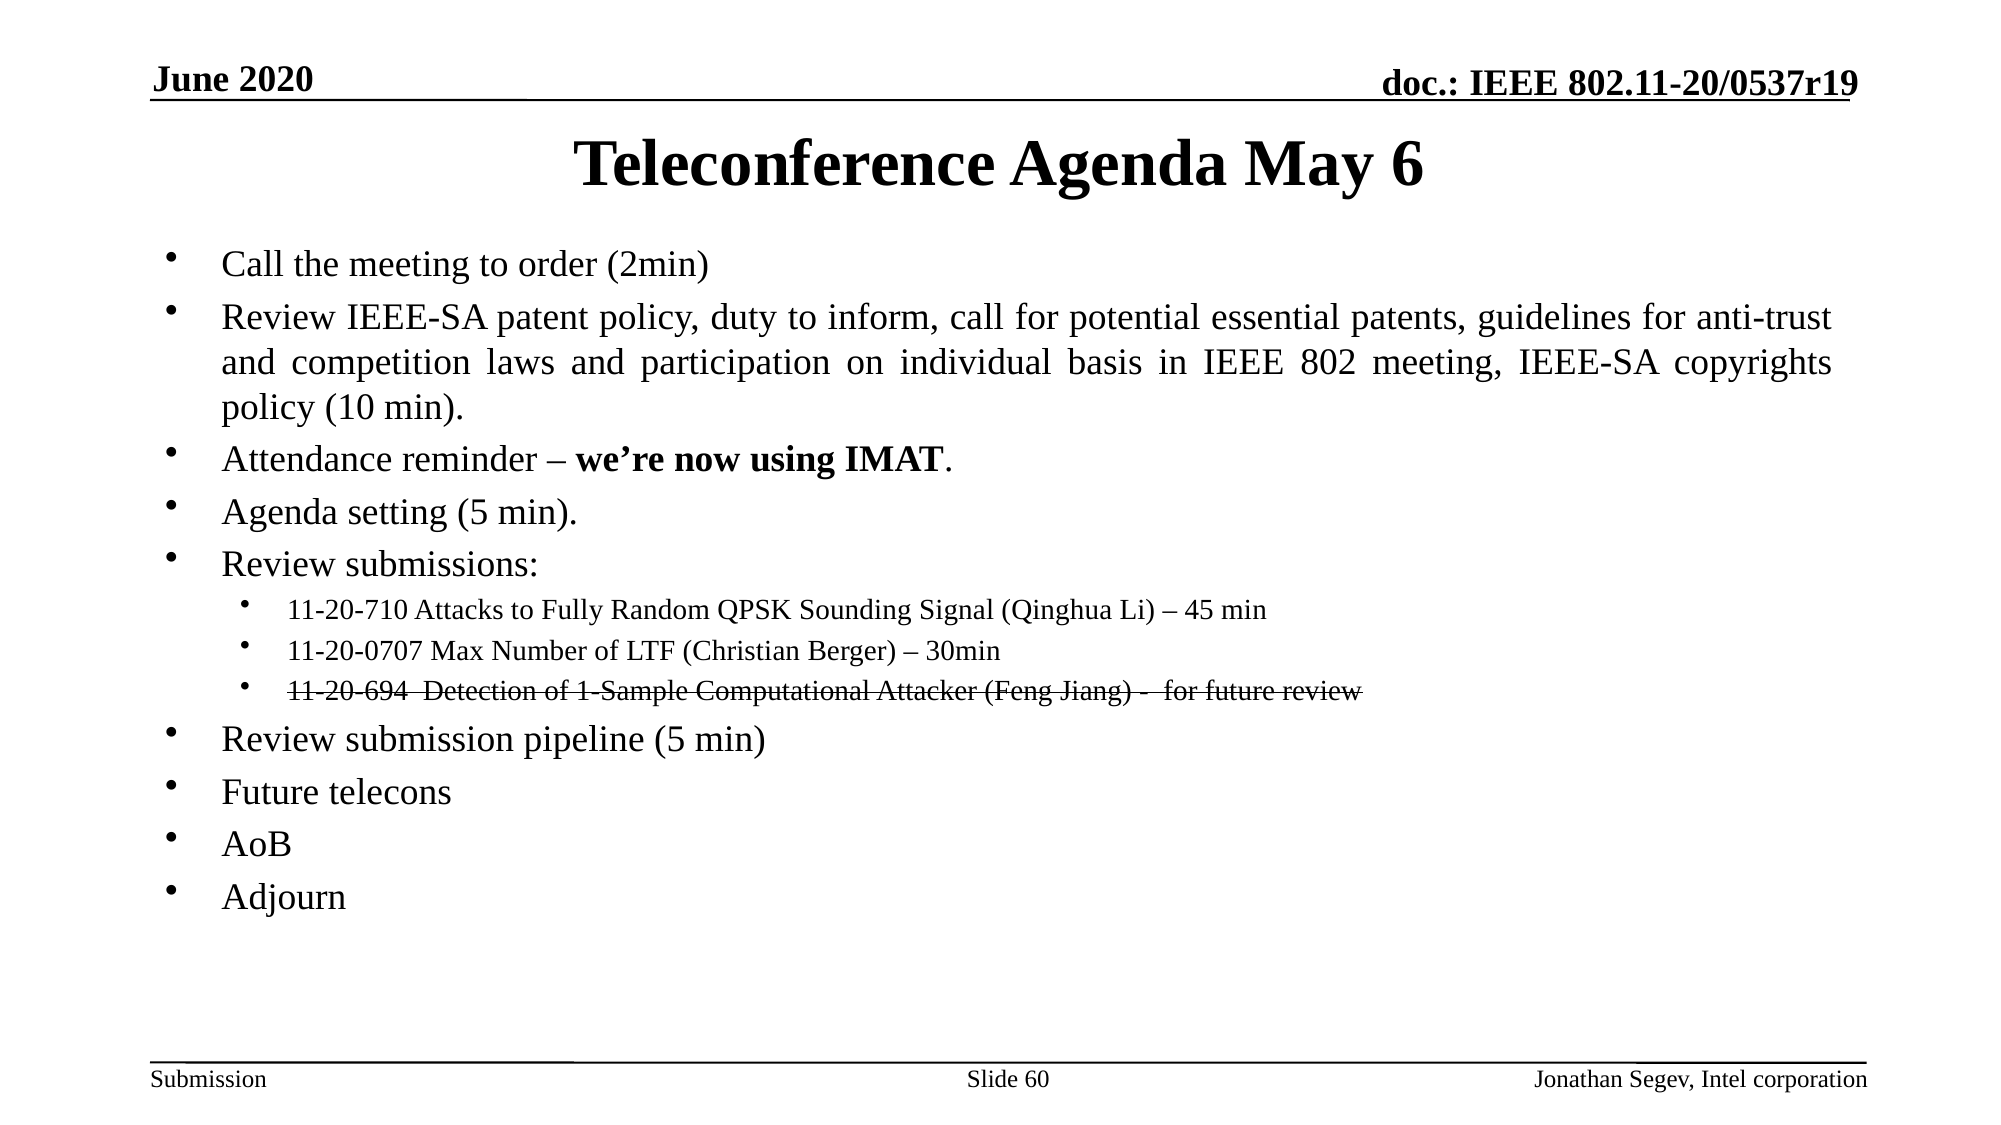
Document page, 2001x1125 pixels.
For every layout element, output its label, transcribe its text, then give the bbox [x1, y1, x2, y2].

footer Jonathan Segev, Intel corporation [1171, 1061, 1869, 1093]
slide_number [152, 54, 563, 100]
title Teleconference Agenda May 6 [149, 112, 1850, 205]
list Call the meeting to order (2min) Review IEEE-SA patent policy, duty to inform, call for potential essential patents, guidelines for anti-trust and competition laws and participation on individual basis in IEEE 802 meeting, IEEE-SA copyrights policy (10 min). Attendance reminder – we’re now using IMAT. Agenda setting (5 min). Review submissions: 11-20-710 Attacks to Fully Random QPSK Sounding Signal (Qinghua Li) – 45 min 11-20-0707 Max Number of LTF (Christian Berger) – 30min 11-20-694 Detection of 1-Sample Computational Attacker (Feng Jiang) - for future review Review submission pipeline (5 min) Future telecons AoB Adjourn [149, 231, 1850, 1000]
slide_number Slide 60 [950, 1061, 1067, 1123]
